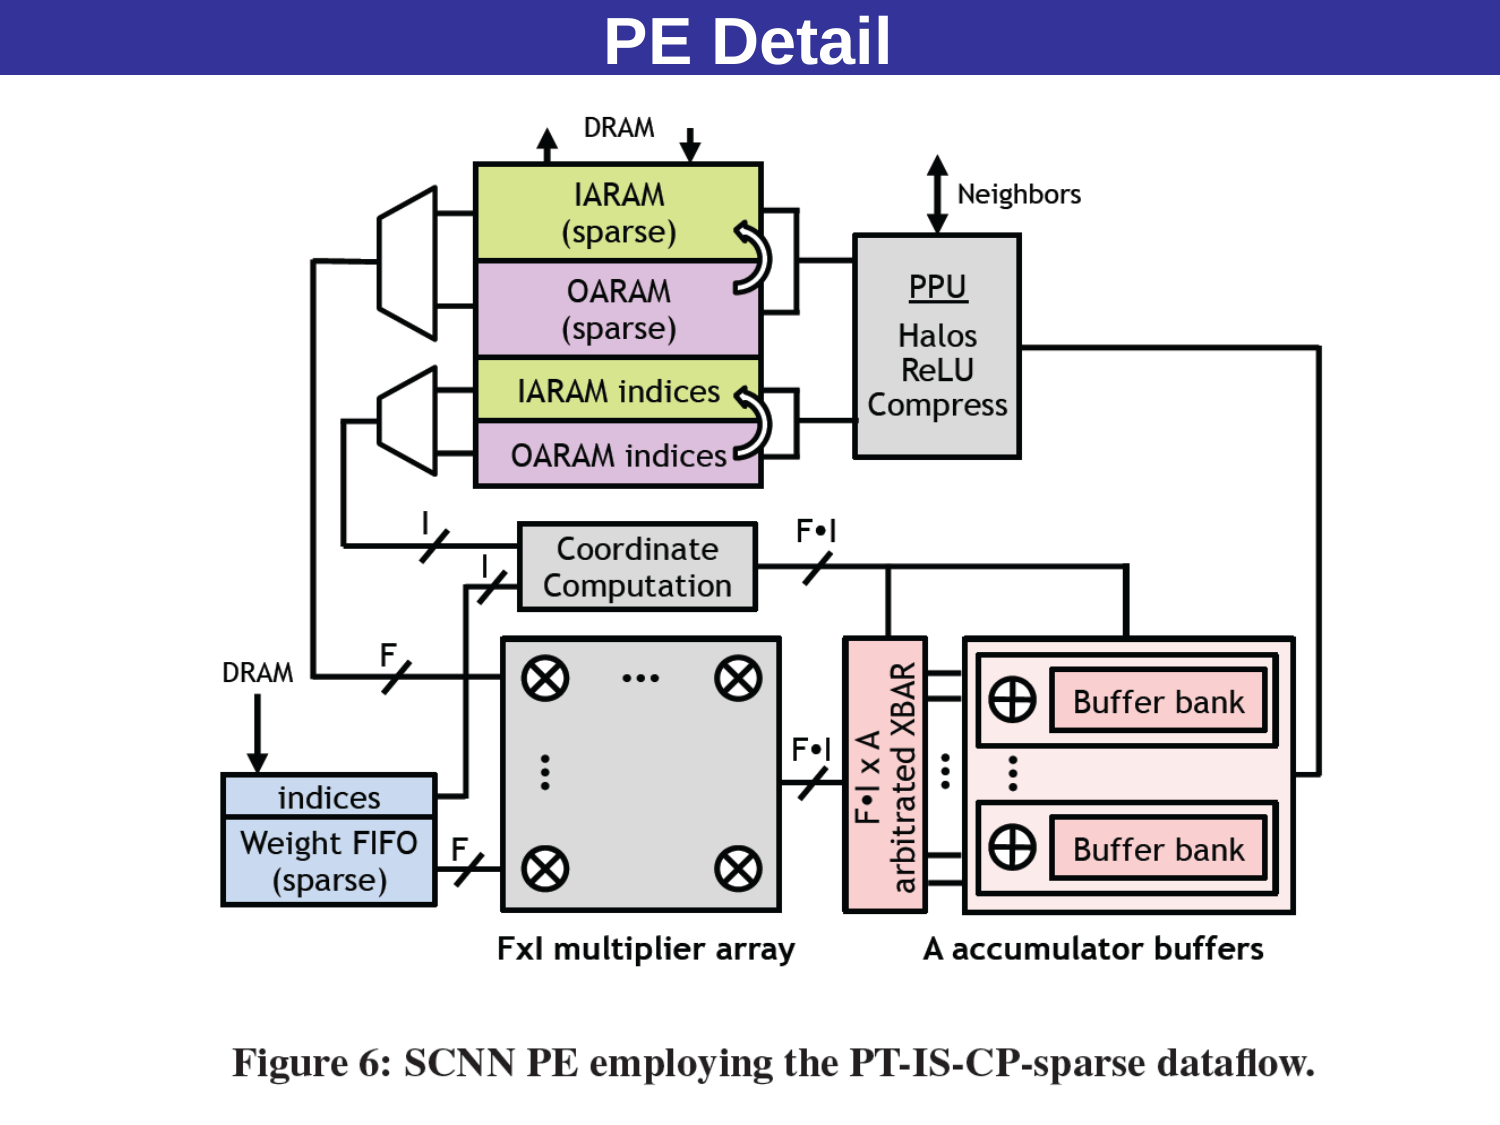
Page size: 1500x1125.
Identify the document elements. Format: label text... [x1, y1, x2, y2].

picture [174, 87, 1380, 1103]
title PE Detail [0, 0, 1500, 75]
